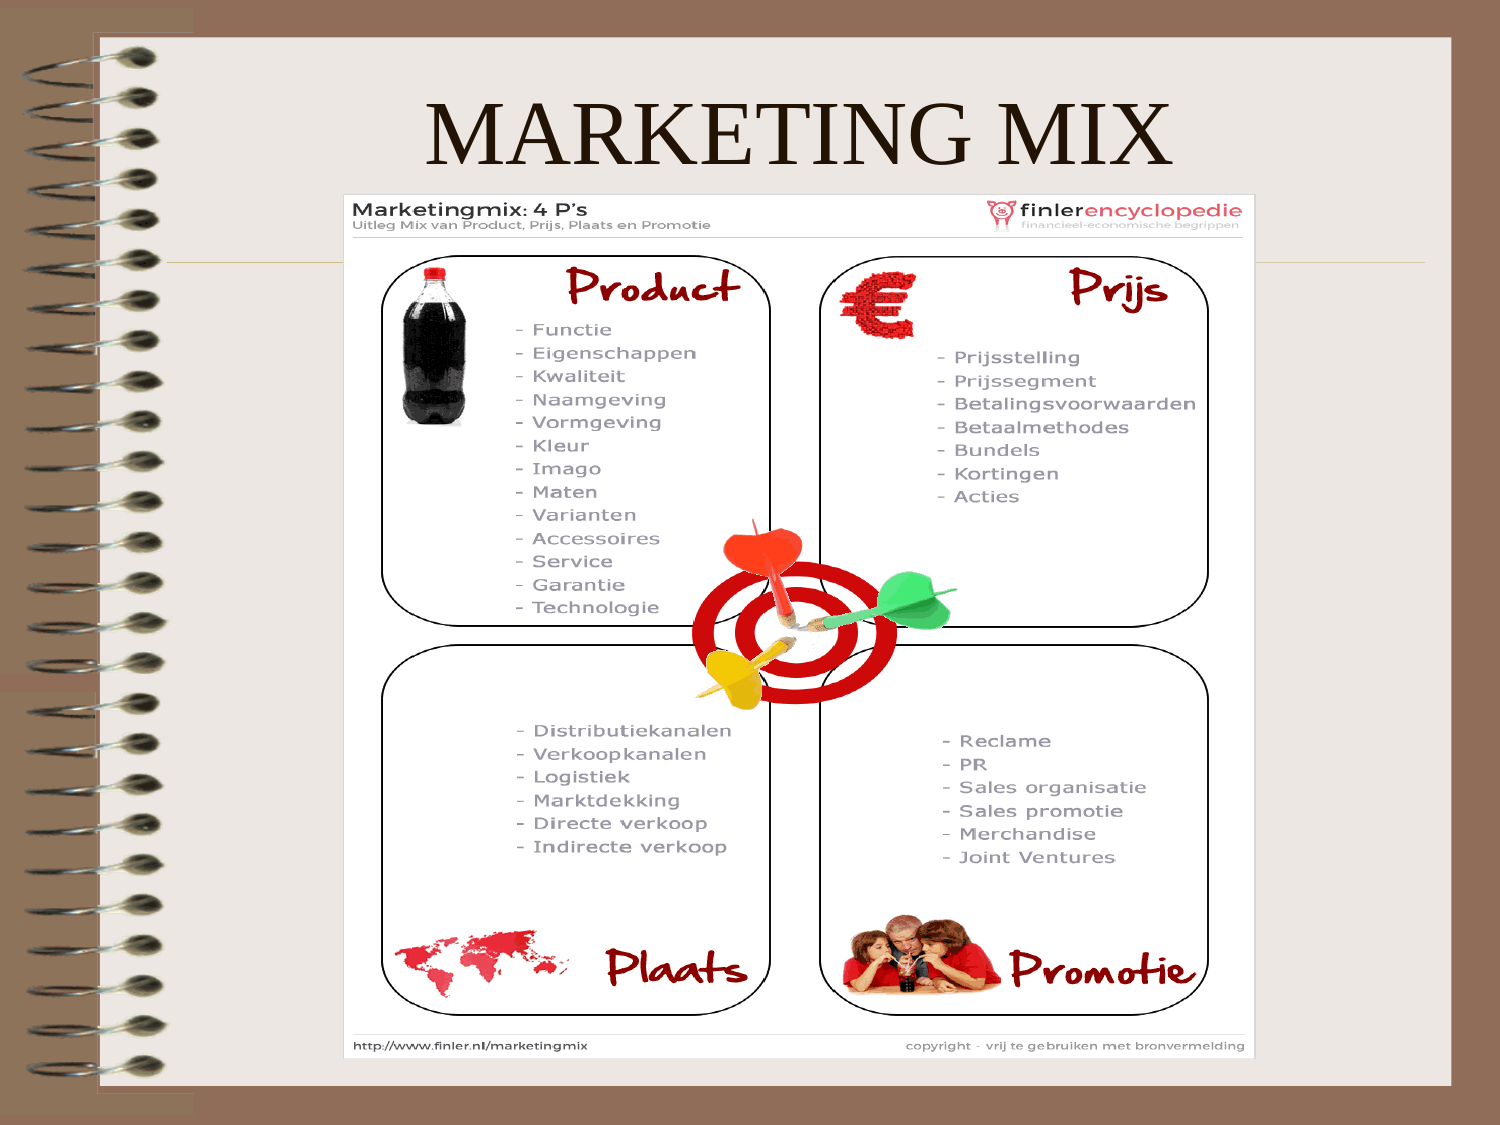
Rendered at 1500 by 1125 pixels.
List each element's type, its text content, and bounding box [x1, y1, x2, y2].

picture [0, 692, 194, 1115]
title MARKETING MIX [174, 62, 1425, 195]
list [343, 193, 1257, 1059]
picture [0, 8, 194, 674]
